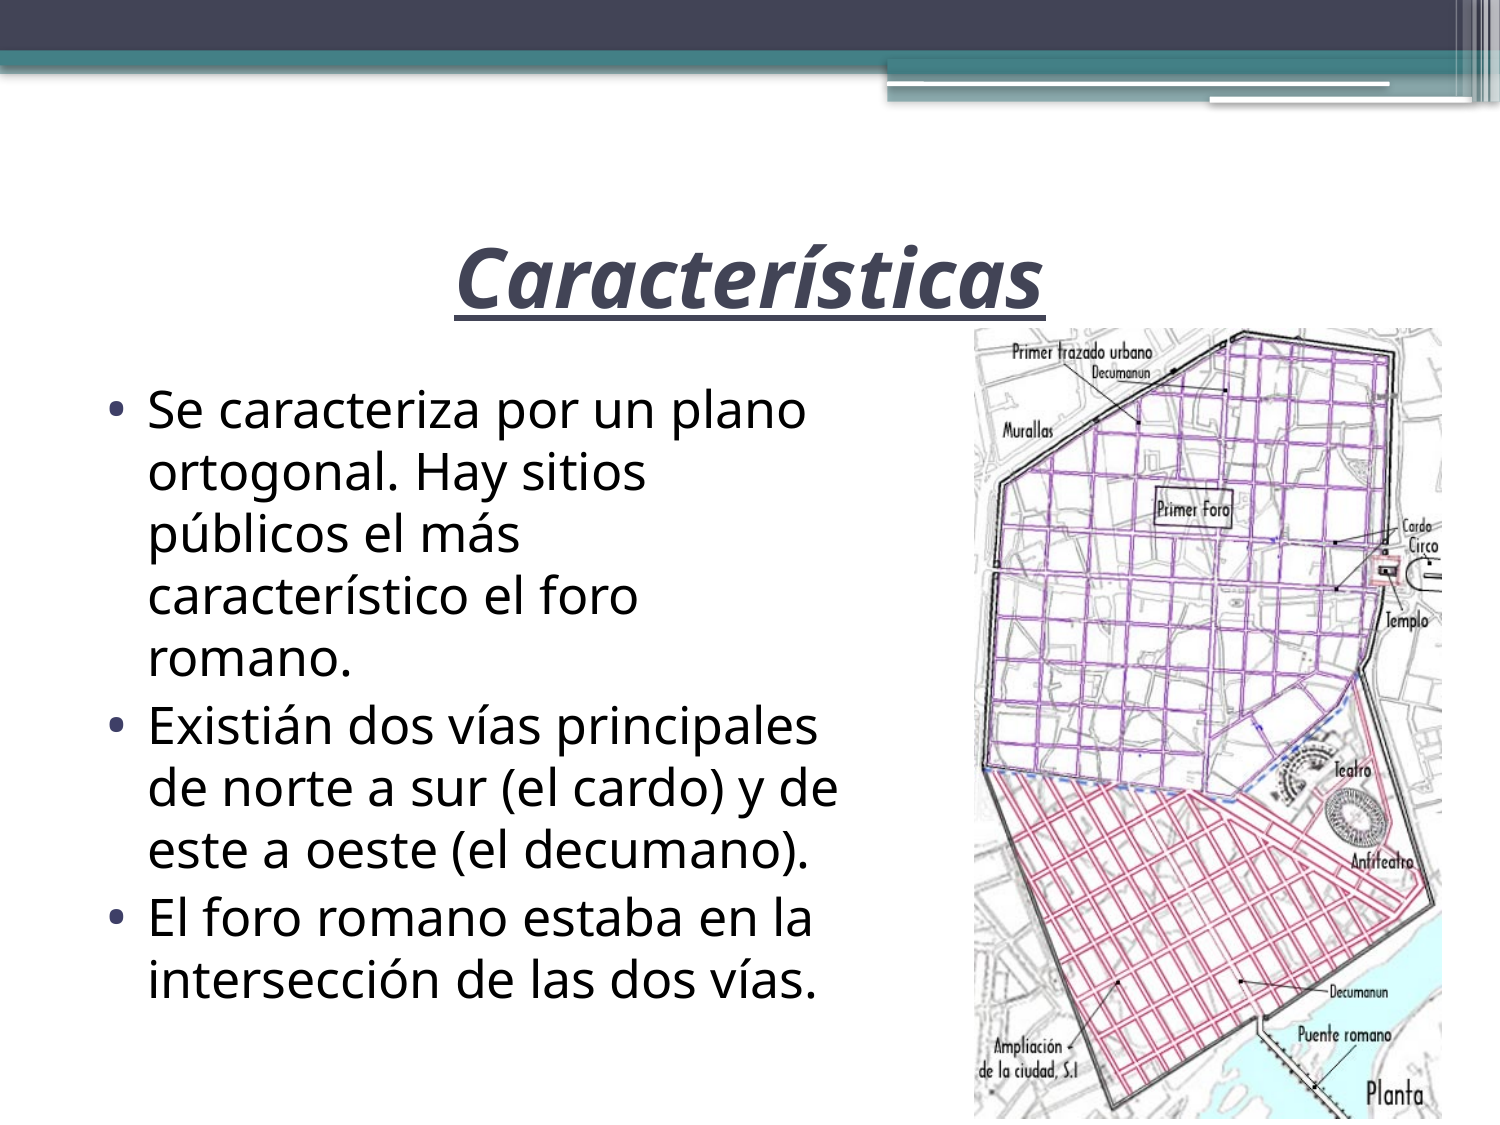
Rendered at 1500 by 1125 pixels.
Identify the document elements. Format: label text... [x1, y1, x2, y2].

title Características [75, 187, 1425, 363]
list Se caracteriza por un plano ortogonal. Hay sitios públicos el más característico el foro romano. Existián dos vías principales de norte a sur (el cardo) y de este a oeste (el decumano). El foro romano estaba en la intersección de las dos vías. [75, 368, 857, 1079]
picture [974, 328, 1442, 1120]
